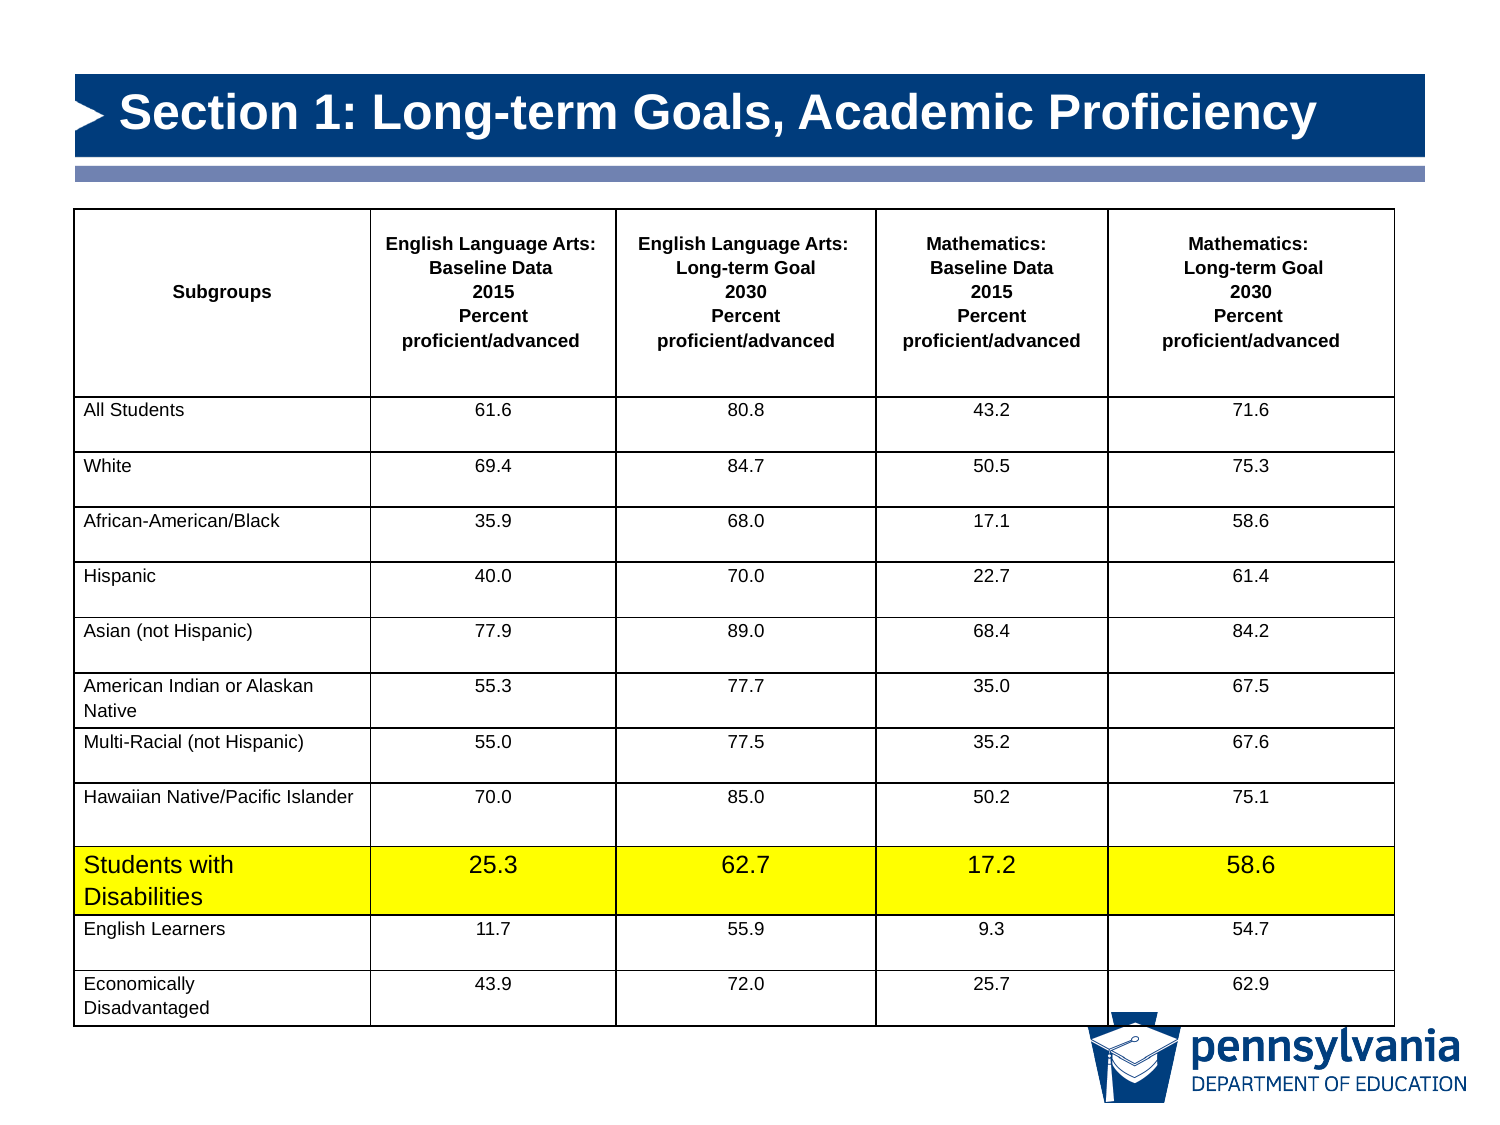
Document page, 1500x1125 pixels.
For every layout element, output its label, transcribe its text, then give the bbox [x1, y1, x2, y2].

table_cell 11.7 [371, 916, 615, 970]
table_cell Economically Disadvantaged [75, 971, 370, 1025]
table_cell 55.3 [371, 674, 615, 727]
table_cell 55.0 [371, 729, 615, 782]
table_cell 67.6 [1109, 729, 1394, 782]
table_cell 62.7 [617, 847, 875, 914]
table_cell 61.4 [1109, 563, 1394, 617]
table_cell 17.1 [877, 508, 1107, 561]
table_cell 9.3 [877, 916, 1107, 970]
table_cell 43.2 [877, 398, 1107, 451]
table_cell 25.7 [877, 971, 1107, 1025]
table_cell 35.0 [877, 674, 1107, 727]
table_cell 71.6 [1109, 398, 1394, 451]
table_cell 58.6 [1109, 847, 1394, 914]
table_header Subgroups [75, 210, 370, 396]
table_cell 67.5 [1109, 674, 1394, 727]
table_cell 40.0 [371, 563, 615, 617]
table_header English Language Arts: Long-term Goal 2030 Percent proficient/advanced [617, 210, 875, 396]
table_cell 77.7 [617, 674, 875, 727]
table_cell Multi-Racial (not Hispanic) [75, 729, 370, 782]
table_cell 25.3 [371, 847, 615, 914]
table_cell 55.9 [617, 916, 875, 970]
table_header English Language Arts: Baseline Data 2015 Percent proficient/advanced [371, 210, 615, 396]
table_cell Students with Disabilities [75, 847, 370, 914]
table_cell 68.4 [877, 618, 1107, 672]
table_cell 84.2 [1109, 618, 1394, 672]
table_header Mathematics: Baseline Data 2015 Percent proficient/advanced [877, 210, 1107, 396]
table_cell 58.6 [1109, 508, 1394, 561]
table_cell 77.5 [617, 729, 875, 782]
table_cell 62.9 [1109, 971, 1394, 1010]
table_cell 70.0 [371, 784, 615, 846]
table_cell American Indian or Alaskan Native [75, 674, 370, 727]
table_cell Hispanic [75, 563, 370, 617]
table_cell 54.7 [1109, 916, 1394, 970]
table_cell 69.4 [371, 453, 615, 506]
table_cell All Students [75, 398, 370, 451]
table_cell English Learners [75, 916, 370, 970]
table_cell Hawaiian Native/Pacific Islander [75, 784, 370, 846]
table_cell 35.2 [877, 729, 1107, 782]
table_cell 50.2 [877, 784, 1107, 846]
table_cell 50.5 [877, 453, 1107, 506]
picture [74, 74, 1426, 182]
picture [1087, 1012, 1466, 1103]
table_cell 77.9 [371, 618, 615, 672]
table_cell 72.0 [617, 971, 875, 1025]
table_cell 70.0 [617, 563, 875, 617]
table_cell 35.9 [371, 508, 615, 561]
table_cell 89.0 [617, 618, 875, 672]
table_cell 22.7 [877, 563, 1107, 617]
table_cell White [75, 453, 370, 506]
table_cell African-American/Black [75, 508, 370, 561]
table_cell 75.3 [1109, 453, 1394, 506]
table_cell 43.9 [371, 971, 615, 1025]
table_cell 75.1 [1109, 784, 1394, 846]
table_cell 80.8 [617, 398, 875, 451]
table_cell 85.0 [617, 784, 875, 846]
table_header Mathematics: Long-term Goal 2030 Percent proficient/advanced [1109, 210, 1394, 396]
table_cell 84.7 [617, 453, 875, 506]
table_cell 68.0 [617, 508, 875, 561]
table_cell Asian (not Hispanic) [75, 618, 370, 672]
table_cell 17.2 [877, 847, 1107, 914]
table_cell 61.6 [371, 398, 615, 451]
